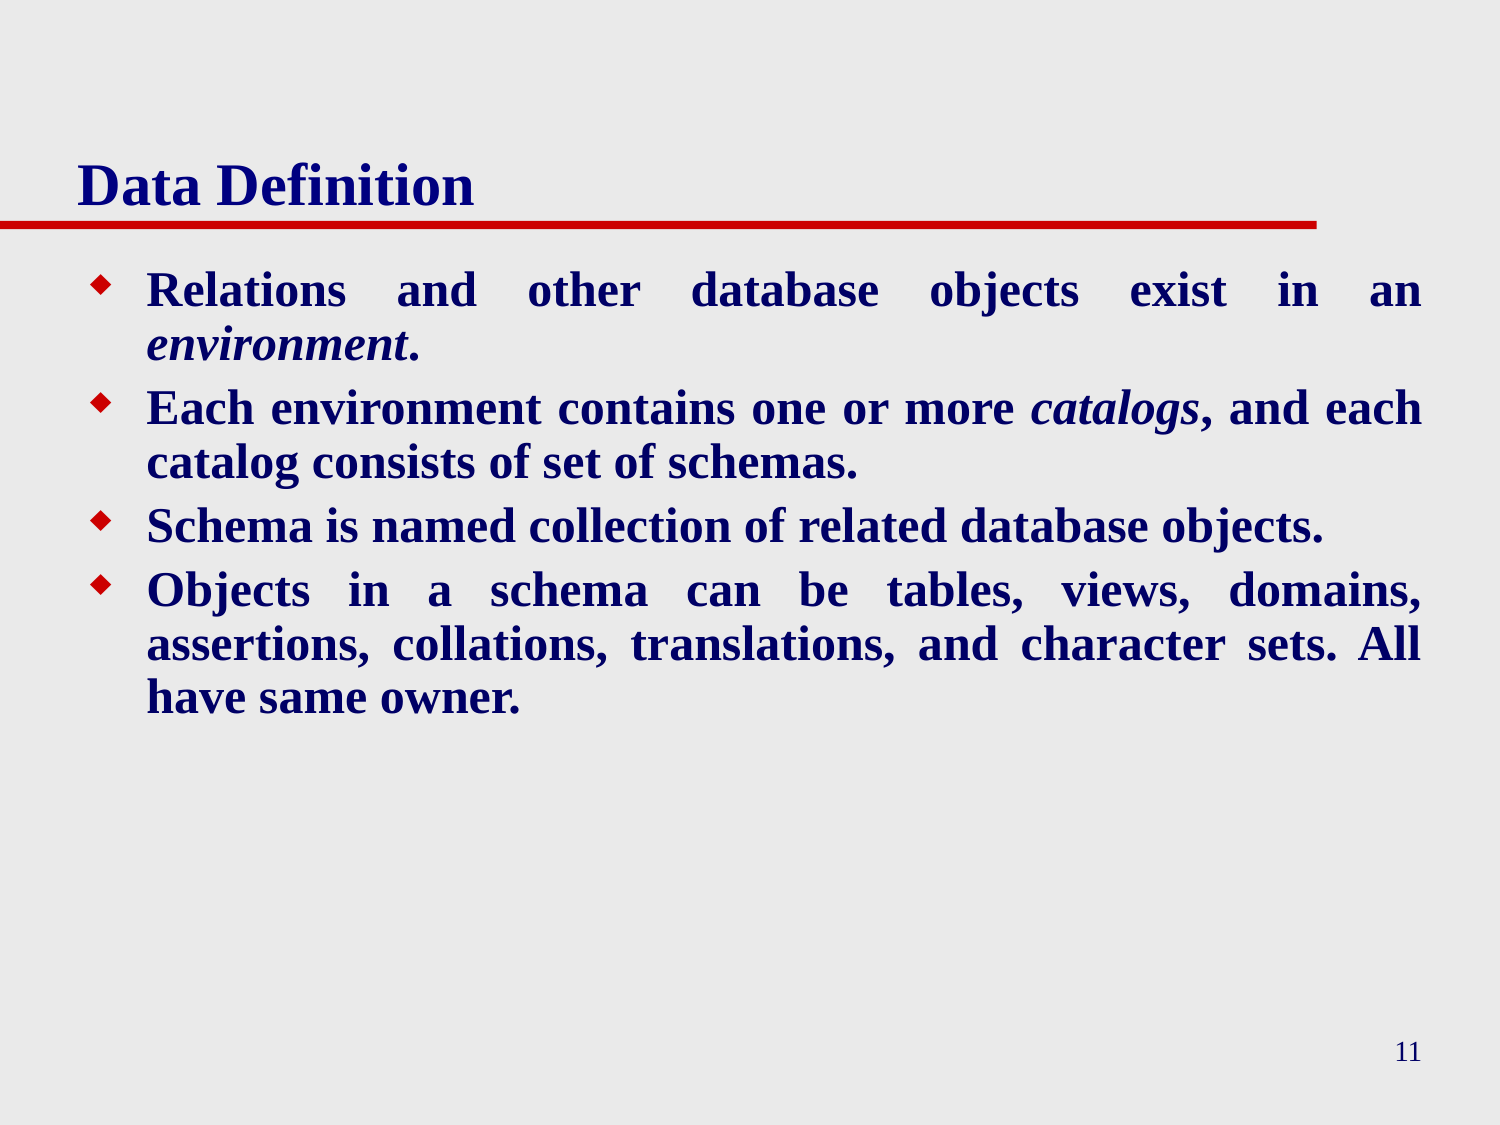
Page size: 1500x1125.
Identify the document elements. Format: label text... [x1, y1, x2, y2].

list Relations and other database objects exist in an environment. Each environment contains one or more catalogs, and each catalog consists of set of schemas. Schema is named collection of related database objects. Objects in a schema can be tables, views, domains, assertions, collations, translations, and character sets. All have same owner. [74, 255, 1438, 931]
title Data Definition [62, 43, 1338, 226]
slide_number 11 [1124, 1012, 1438, 1088]
